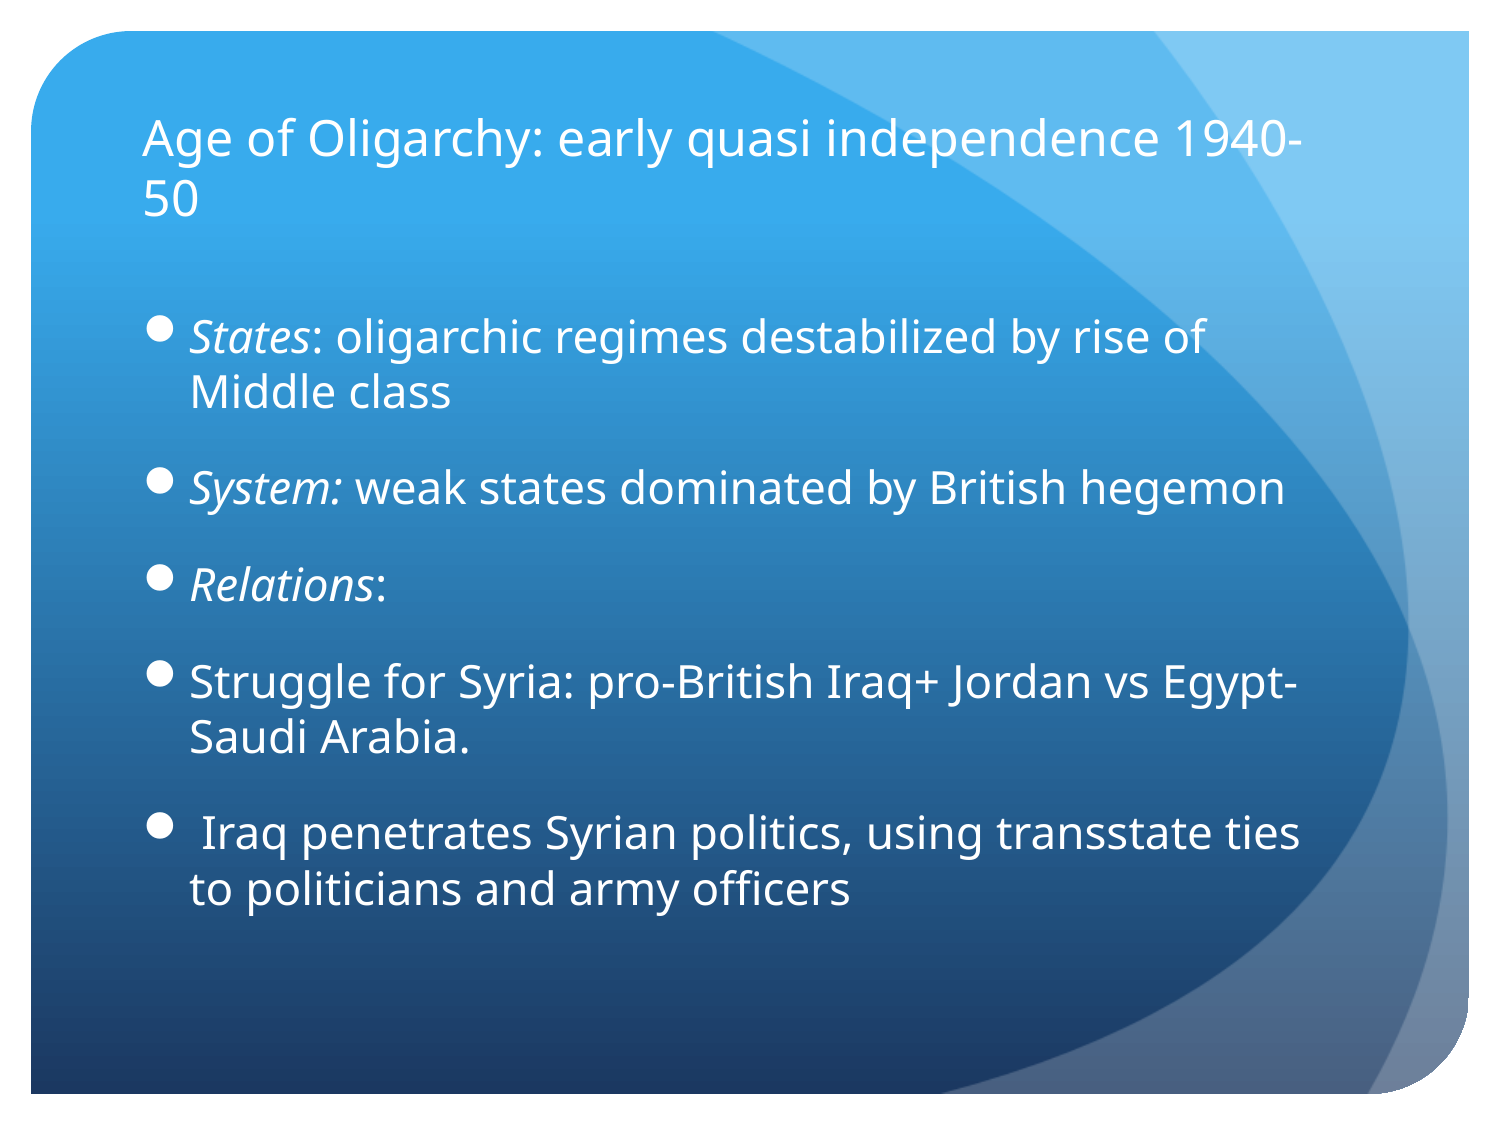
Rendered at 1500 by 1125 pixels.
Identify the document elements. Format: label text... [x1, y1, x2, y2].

list States: oligarchic regimes destabilized by rise of Middle class System: weak states dominated by British hegemon Relations: Struggle for Syria: pro-British Iraq+ Jordan vs Egypt-Saudi Arabia. Iraq penetrates Syrian politics, using transstate ties to politicians and army officers [127, 299, 1372, 991]
title Age of Oligarchy: early quasi independence 1940-50 [127, 62, 1372, 234]
picture [24, 30, 1473, 1094]
